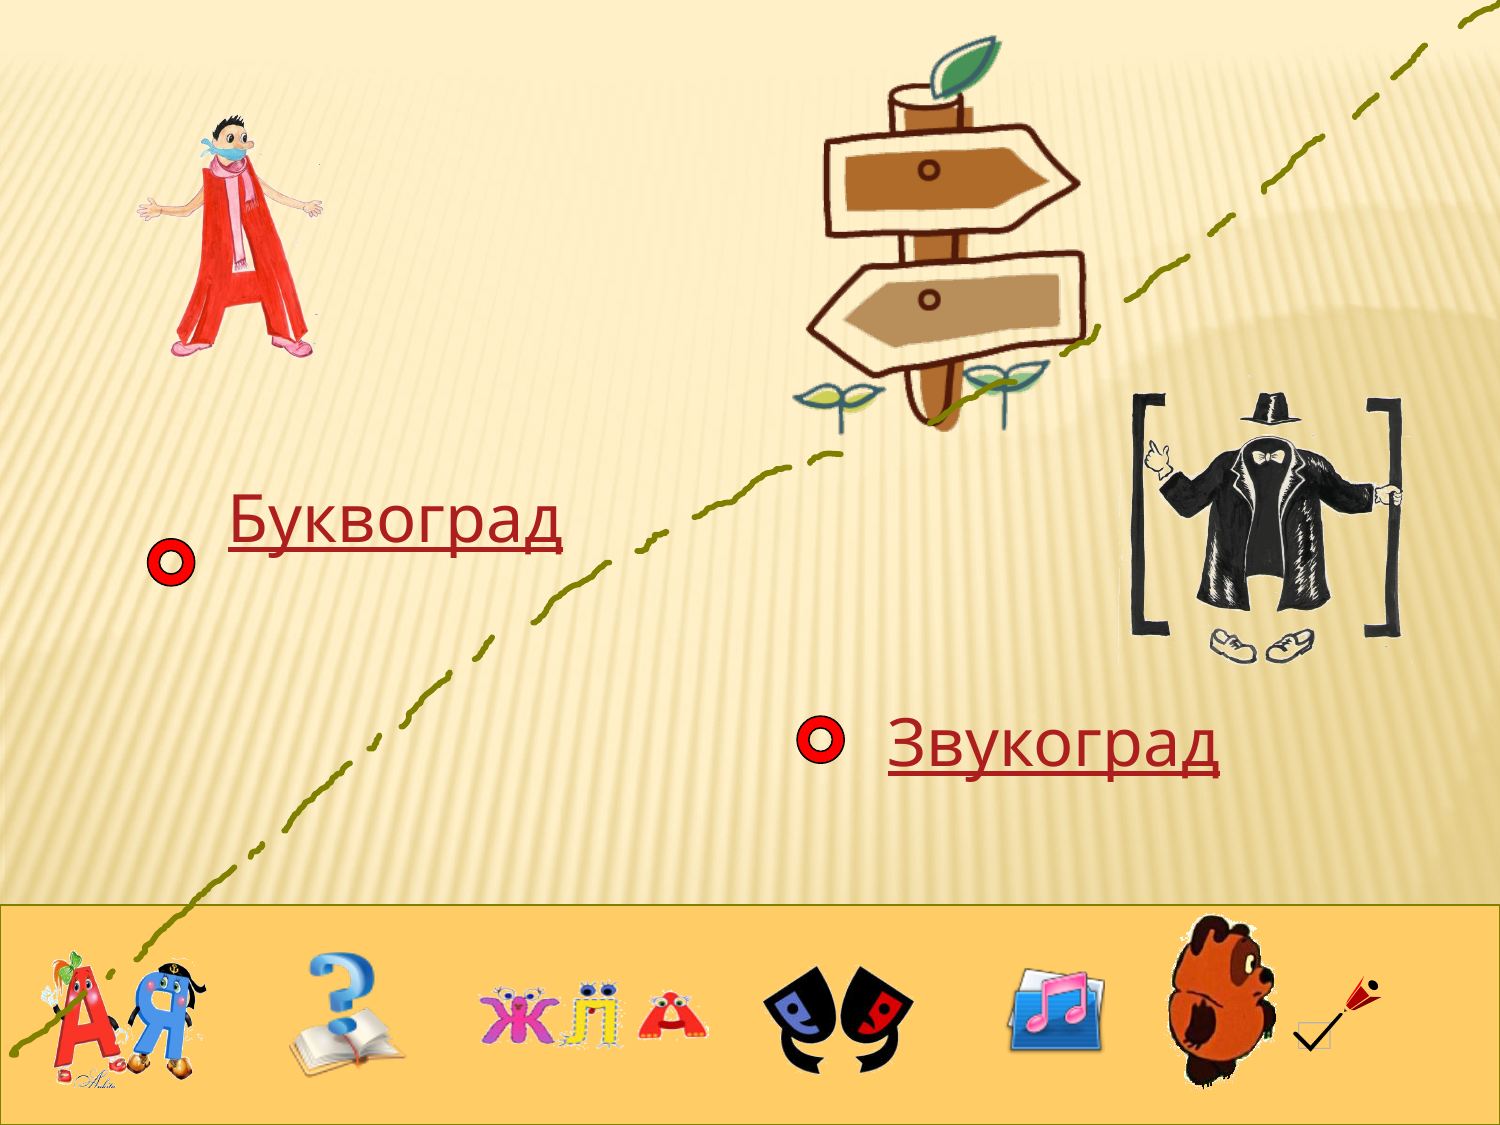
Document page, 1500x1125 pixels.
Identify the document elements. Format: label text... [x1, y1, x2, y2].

picture [997, 963, 1105, 1060]
text_box [348, 491, 739, 681]
text_box [797, 716, 845, 764]
picture [288, 952, 407, 1078]
picture [135, 113, 326, 362]
picture [1163, 904, 1277, 1090]
text_box [0, 904, 1500, 1125]
picture [1293, 975, 1382, 1052]
picture [40, 940, 207, 1089]
picture [761, 963, 916, 1076]
picture [726, 0, 1412, 669]
picture [478, 975, 709, 1059]
text_box Звукоград [872, 692, 1236, 798]
text_box [147, 538, 195, 586]
text_box Буквоград [212, 467, 579, 574]
